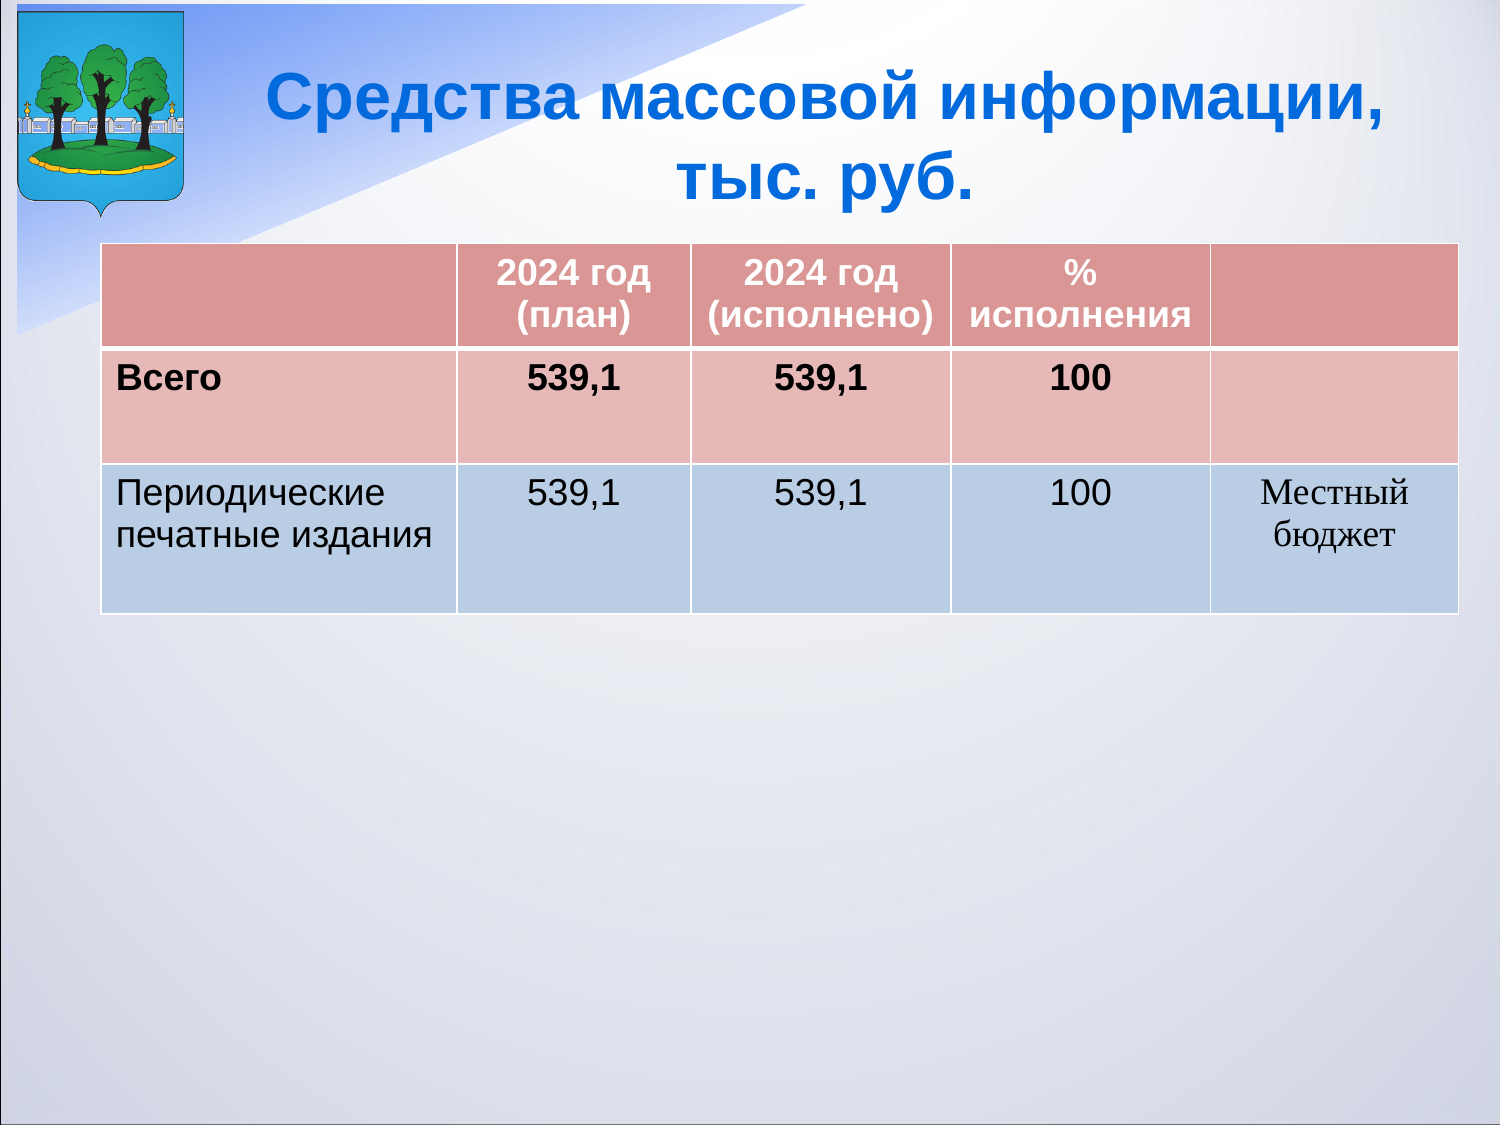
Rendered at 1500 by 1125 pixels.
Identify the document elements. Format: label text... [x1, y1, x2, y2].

table_cell Местный бюджет [1211, 465, 1458, 613]
table_cell [1211, 351, 1458, 463]
table_cell Всего [102, 351, 456, 463]
table_header % исполнения [952, 244, 1210, 346]
text_box Средства массовой информации, тыс. руб. [192, 45, 1459, 220]
table_header 2024 год (исполнено) [692, 244, 950, 346]
table_cell 539,1 [692, 351, 950, 463]
table_cell 100 [952, 351, 1210, 463]
table_cell 539,1 [692, 465, 950, 613]
table_header [102, 244, 456, 346]
table_cell 100 [952, 465, 1210, 613]
table_cell Периодические печатные издания [102, 465, 456, 613]
table_header 2024 год (план) [458, 244, 690, 346]
text_box [15, 2, 808, 337]
picture [0, 0, 1500, 1125]
table_header [1211, 244, 1458, 346]
table_cell 539,1 [458, 465, 690, 613]
table_cell 539,1 [458, 351, 690, 463]
